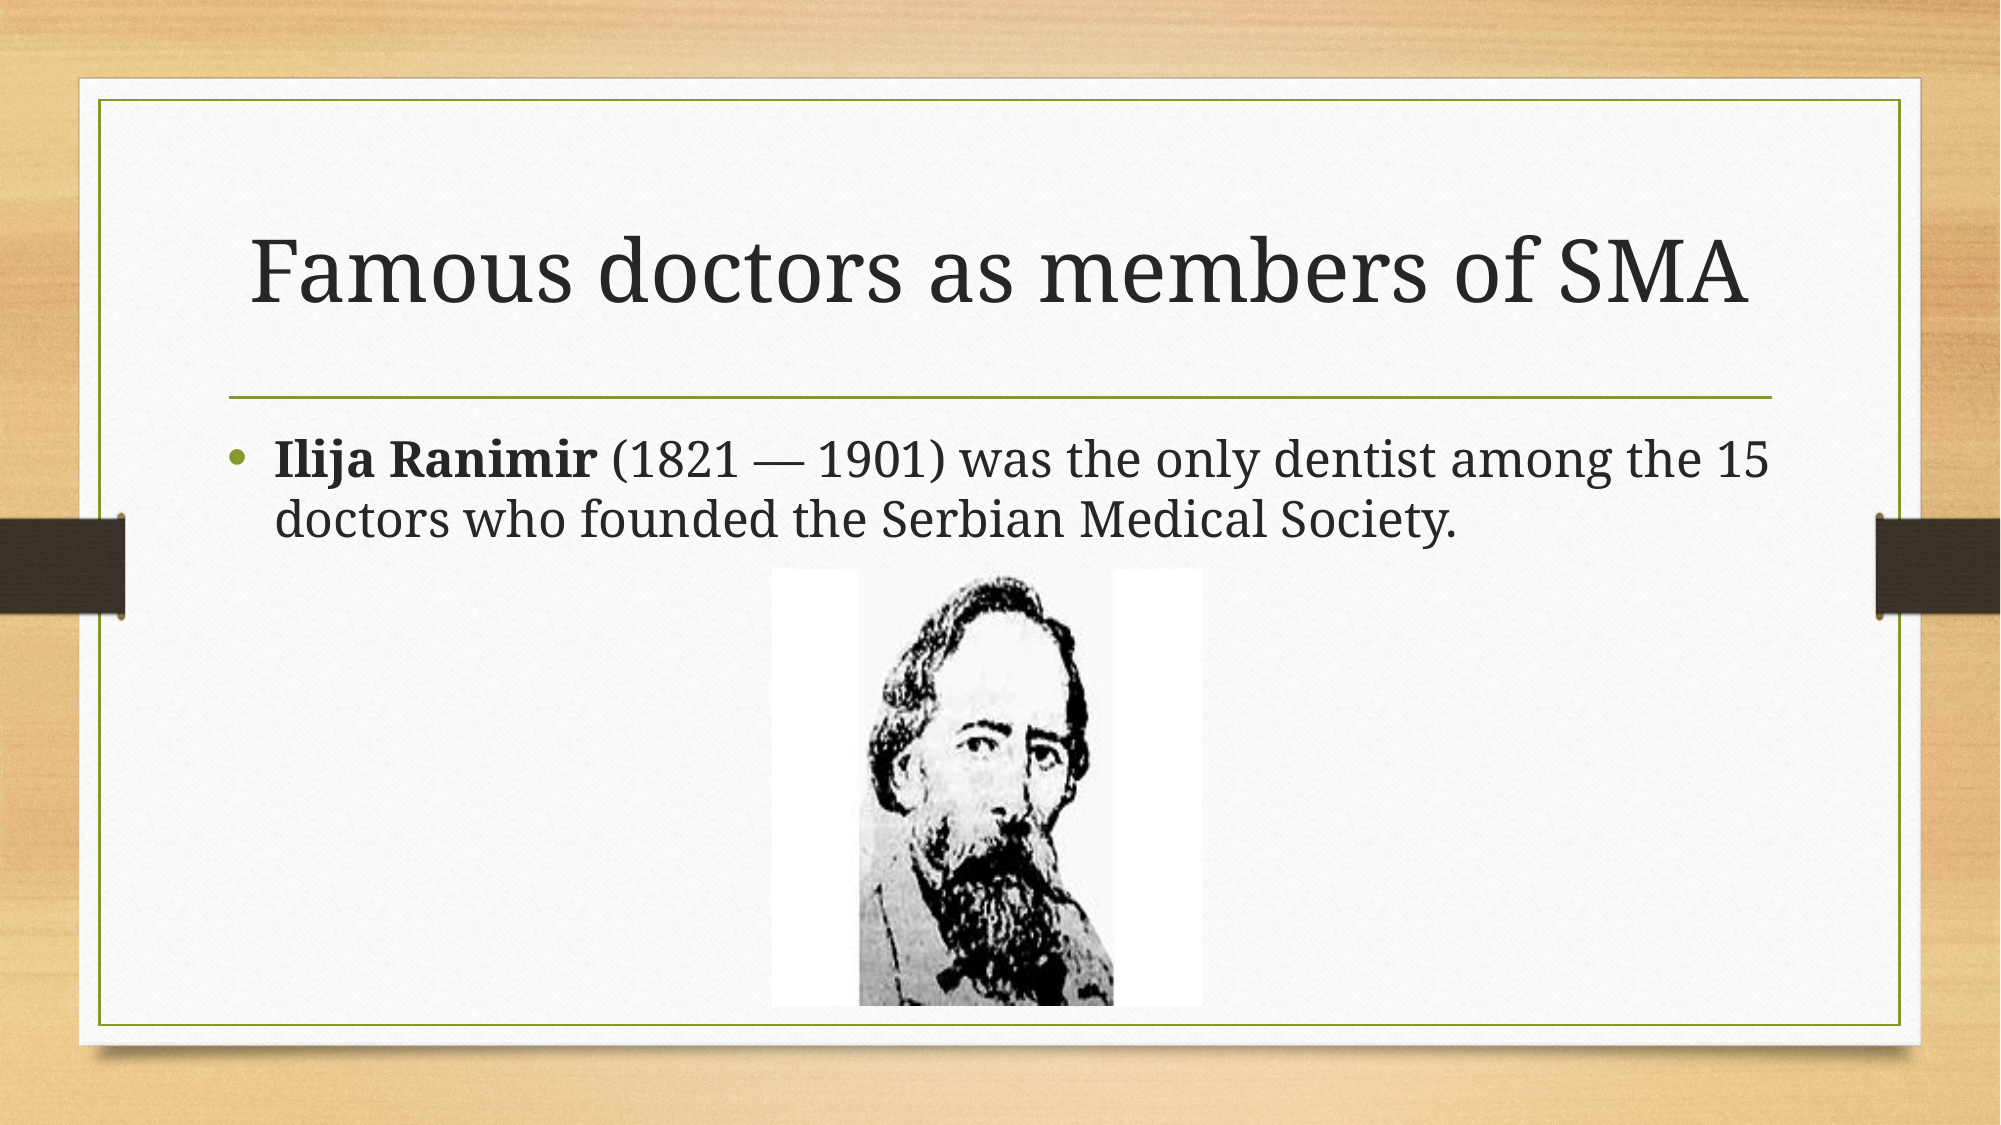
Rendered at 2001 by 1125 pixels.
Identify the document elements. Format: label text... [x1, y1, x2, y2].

list Ilija Ranimir (1821 — 1901) was the only dentist among the 15 doctors who founded the Serbian Medical Society. [212, 419, 1788, 964]
title Famous doctors as members of SMA [212, 161, 1788, 375]
picture [0, 0, 2001, 1125]
